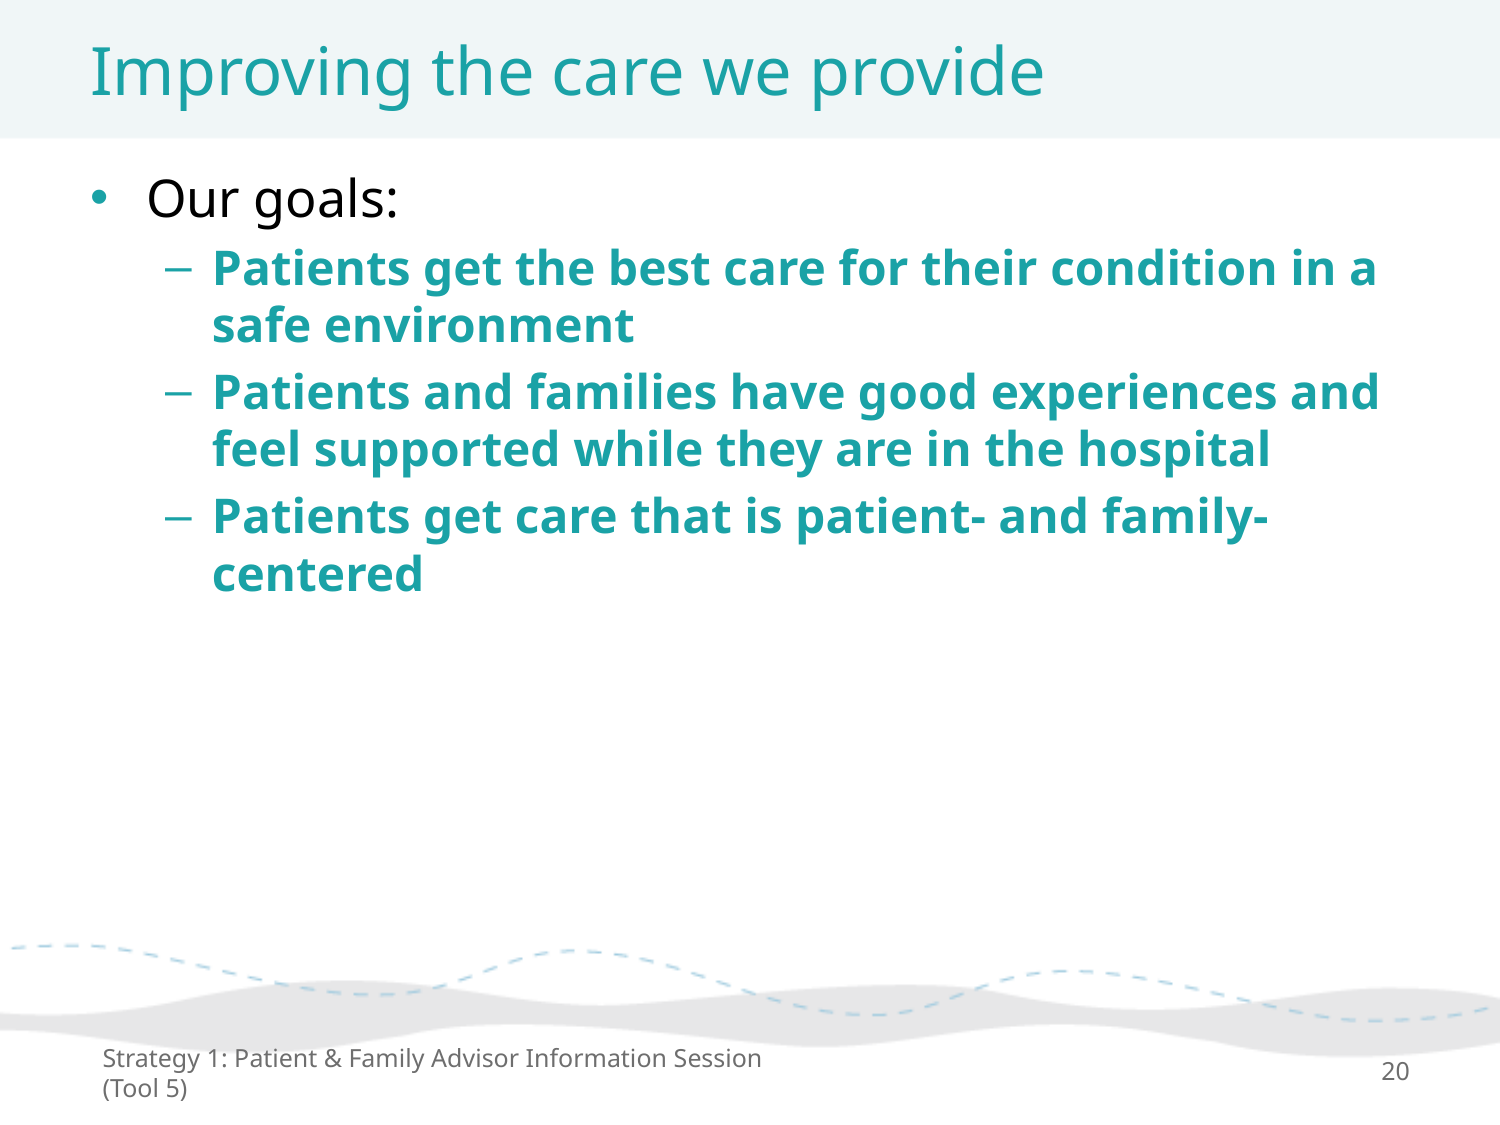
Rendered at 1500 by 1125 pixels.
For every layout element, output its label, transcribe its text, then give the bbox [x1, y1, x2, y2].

picture [0, 0, 1500, 1125]
slide_number 20 [1074, 1042, 1425, 1103]
list Our goals: Patients get the best care for their condition in a safe environment Patients and families have good experiences and feel supported while they are in the hospital Patients get care that is patient- and family-centered [75, 157, 1425, 900]
title Improving the care we provide [75, 0, 1425, 138]
footer Strategy 1: Patient & Family Advisor Information Session (Tool 5) [87, 1042, 825, 1103]
